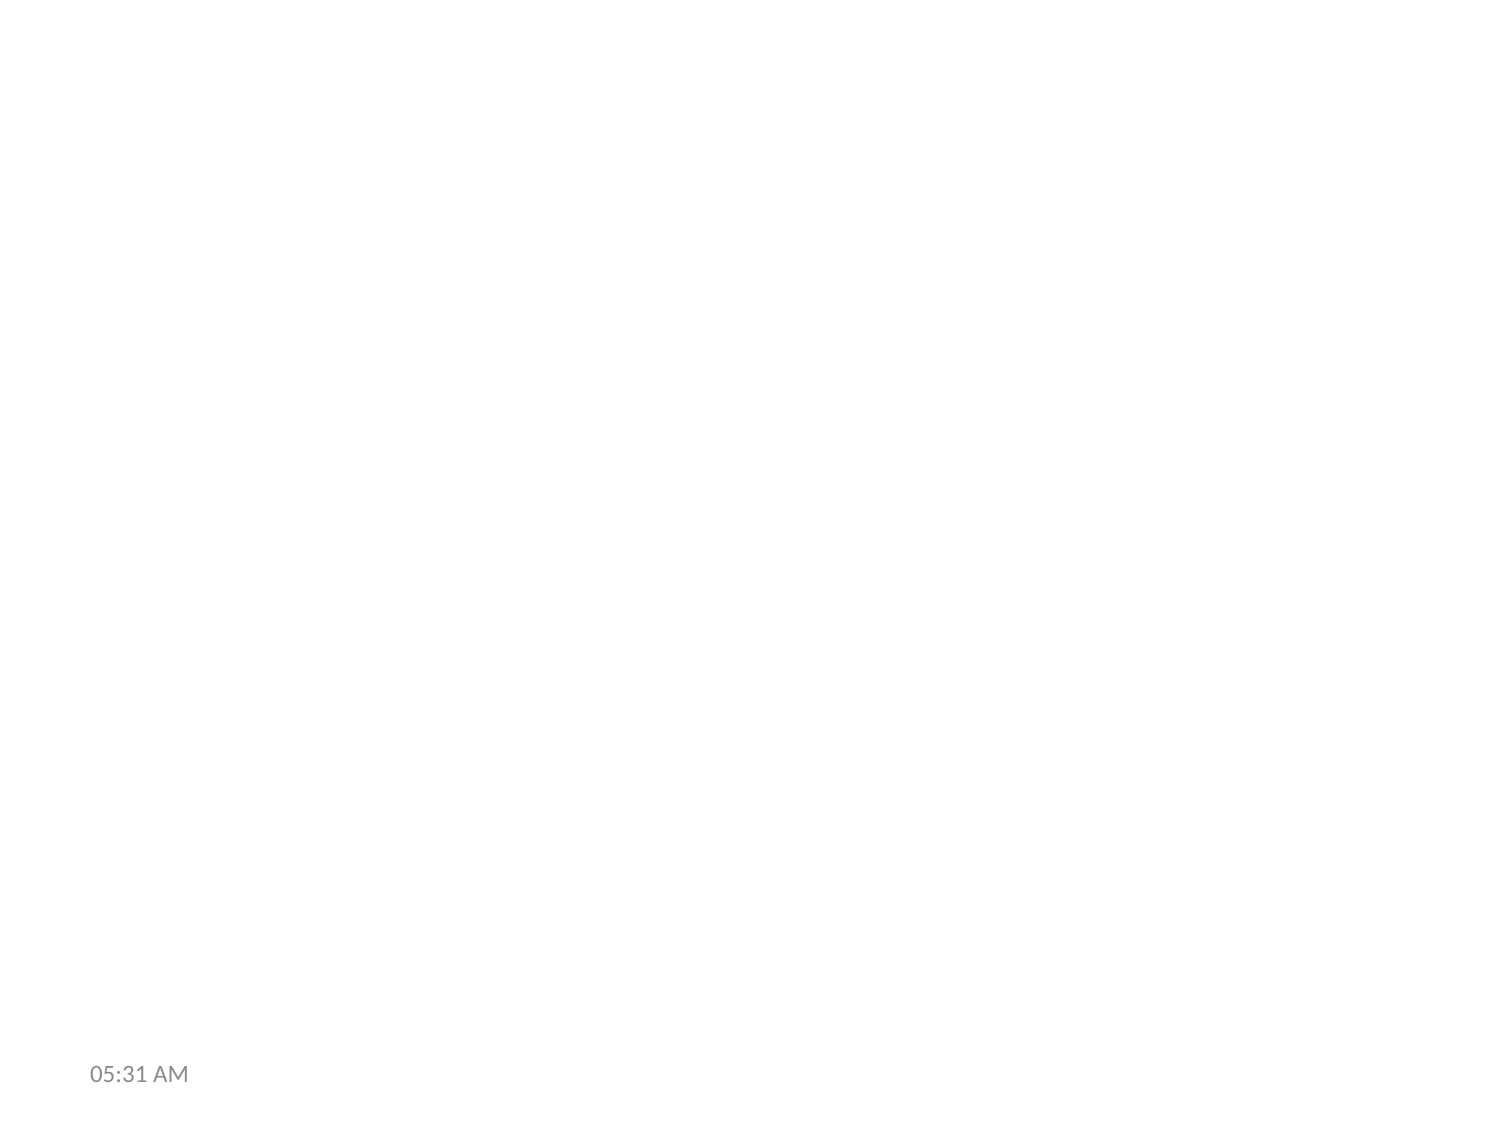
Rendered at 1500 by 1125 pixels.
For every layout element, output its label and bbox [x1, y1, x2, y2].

slide_number [75, 1042, 425, 1103]
